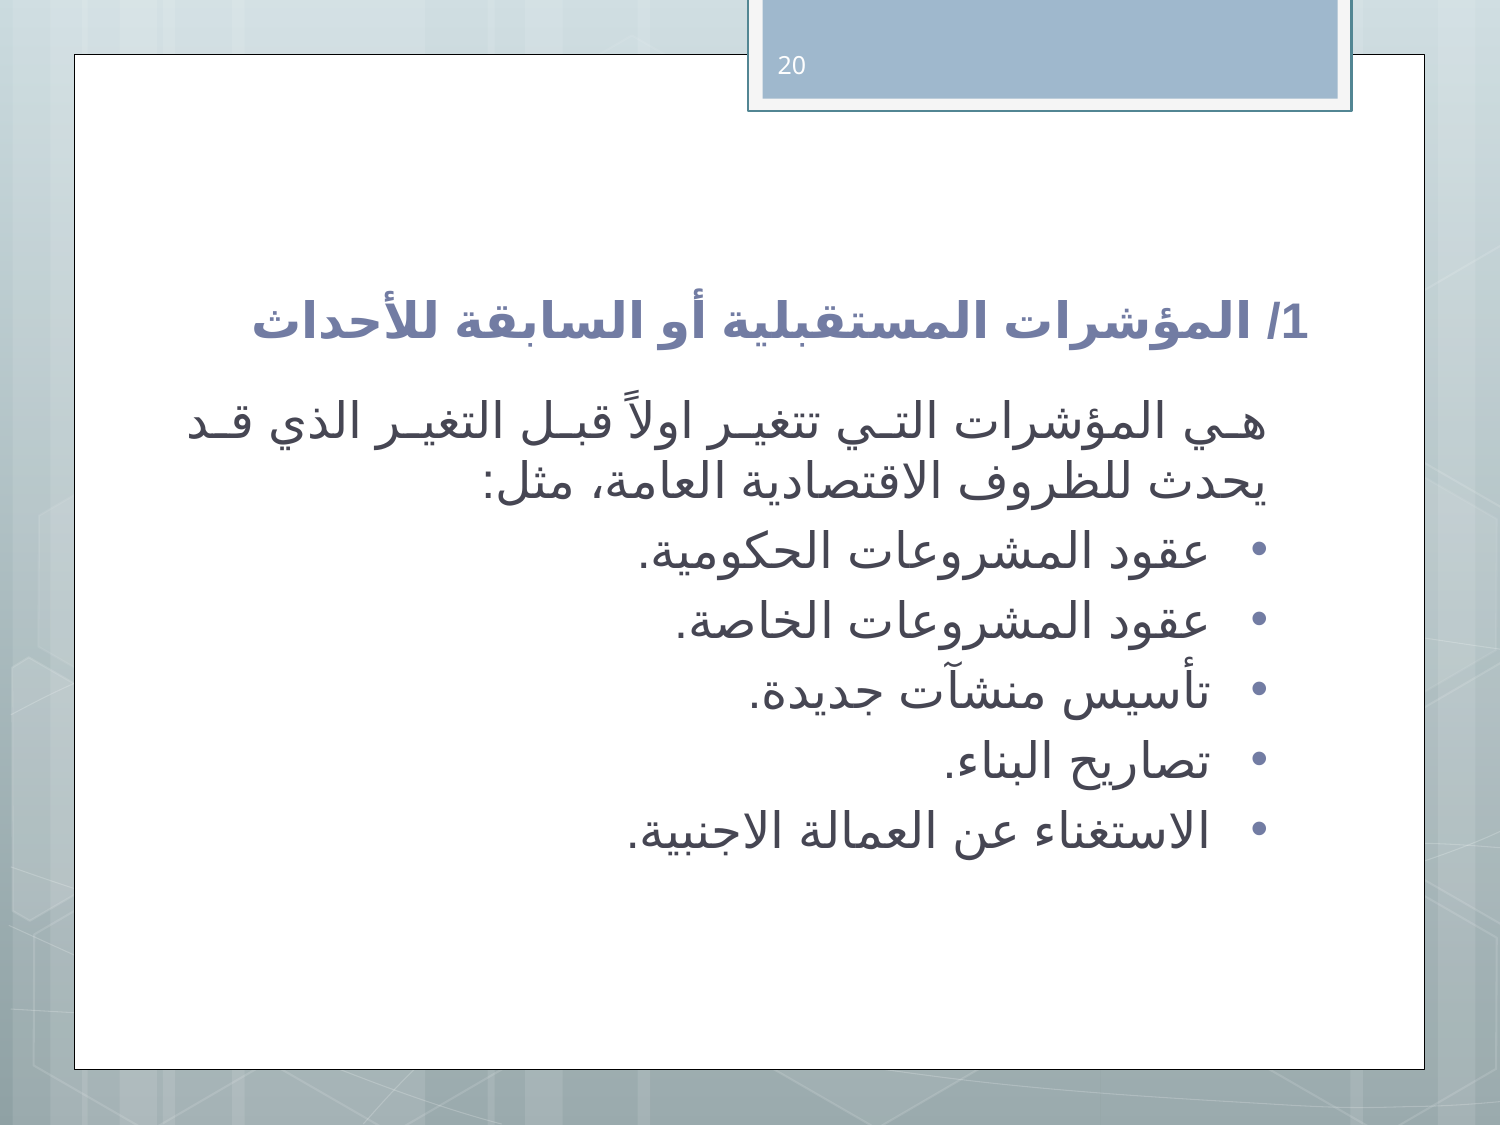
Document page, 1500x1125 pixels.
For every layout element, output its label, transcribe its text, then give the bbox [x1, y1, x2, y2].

slide_number 20 [762, 36, 982, 97]
list هي المؤشرات التي تتغير اولاً قبل التغير الذي قد يحدث للظروف الاقتصادية العامة، مثل: عقود المشروعات الحكومية. عقود المشروعات الخاصة. تأسيس منشآت جديدة. تصاريح البناء. الاستغناء عن العمالة الاجنبية. [171, 381, 1283, 957]
title 1/ المؤشرات المستقبلية أو السابقة للأحداث [171, 168, 1324, 357]
